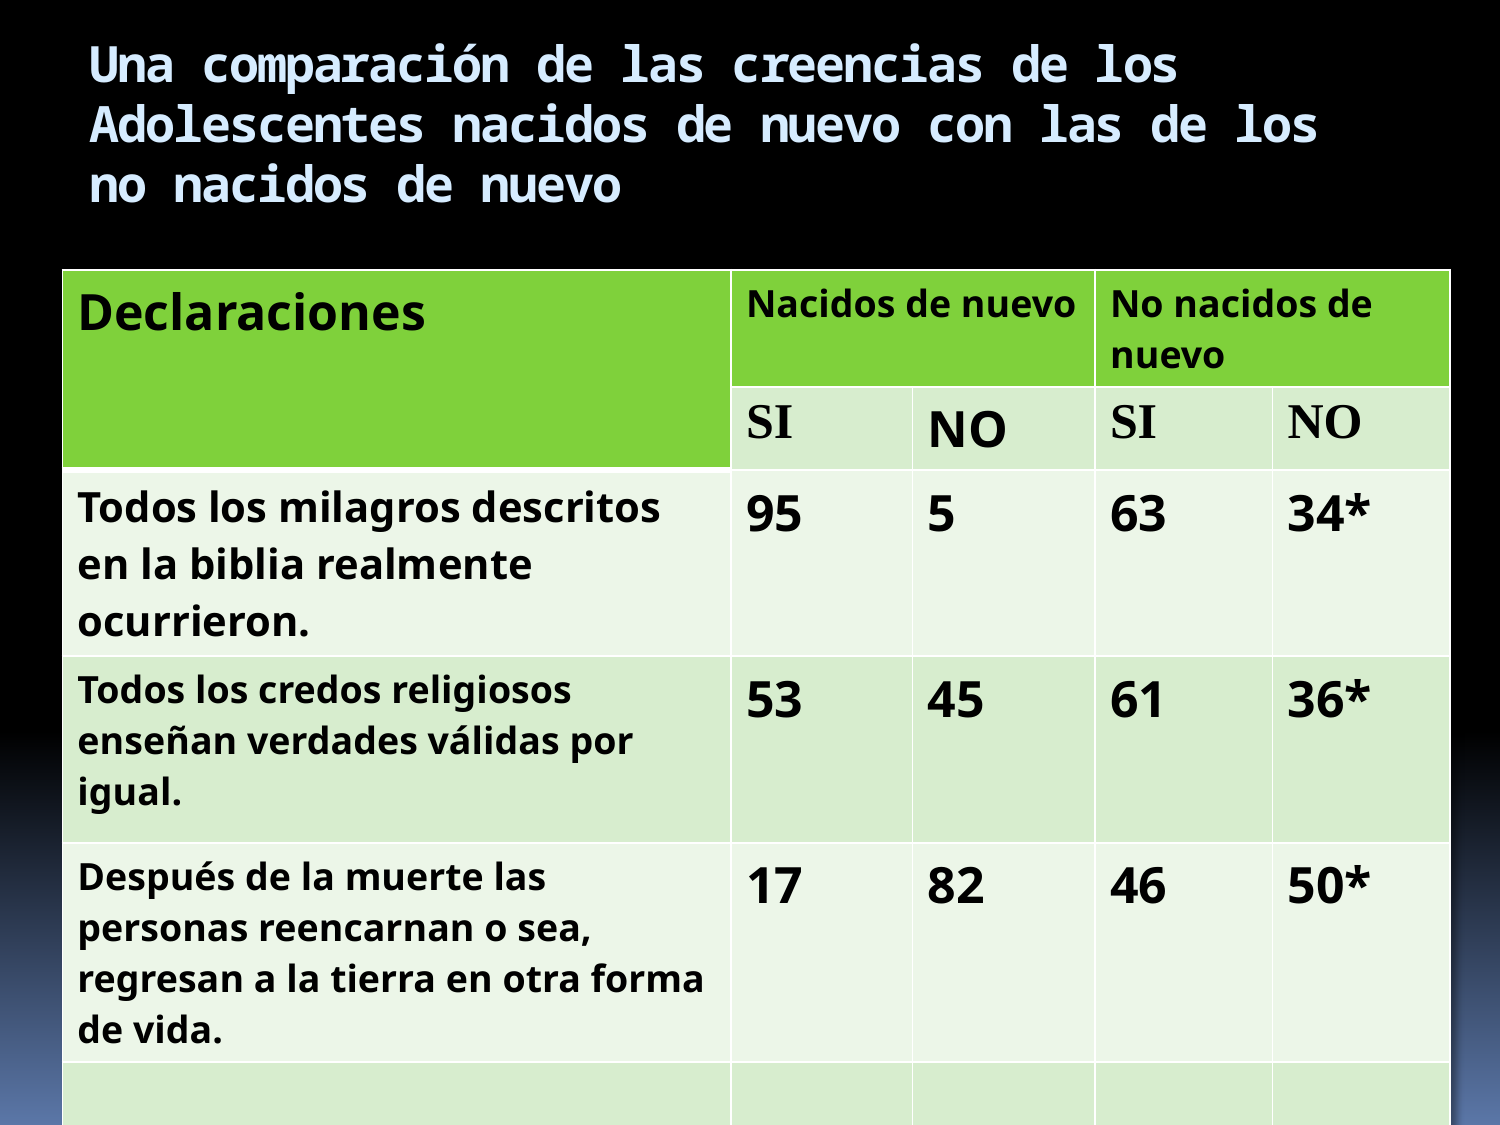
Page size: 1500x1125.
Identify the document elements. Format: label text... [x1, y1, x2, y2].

table_cell NO [913, 388, 1094, 469]
table_cell 82 [913, 844, 1094, 1061]
table_cell [63, 1063, 730, 1125]
table_header No nacidos de nuevo [1096, 271, 1449, 386]
table_cell 36* [1273, 657, 1449, 842]
table_cell 45 [913, 657, 1094, 842]
table_cell 46 [1096, 844, 1272, 1061]
table_cell NO [1273, 388, 1449, 469]
table_cell 95 [732, 471, 912, 655]
table_cell 34* [1273, 471, 1449, 655]
table_cell 17 [732, 844, 912, 1061]
table_cell SI [1096, 388, 1272, 469]
table_cell [1273, 1063, 1449, 1125]
table_cell 63 [1096, 471, 1272, 655]
title Una comparación de las creencias de los Adolescentes nacidos de nuevo con las de los no nacidos de nuevo [75, 24, 1413, 150]
table_cell 53 [732, 657, 912, 842]
table_header Nacidos de nuevo [732, 271, 1094, 386]
table_cell Todos los credos religiosos enseñan verdades válidas por igual. [63, 657, 730, 842]
table_cell 61 [1096, 657, 1272, 842]
table_cell 5 [913, 471, 1094, 655]
table_cell 50* [1273, 844, 1449, 1061]
table_header Declaraciones [63, 271, 730, 467]
table_cell Todos los milagros descritos en la biblia realmente ocurrieron. [63, 473, 730, 655]
table_cell Después de la muerte las personas reencarnan o sea, regresan a la tierra en otra forma de vida. [63, 844, 730, 1061]
table_cell [1096, 1063, 1272, 1125]
table_cell SI [732, 388, 912, 469]
table_cell [913, 1063, 1094, 1125]
table_cell [732, 1063, 912, 1125]
